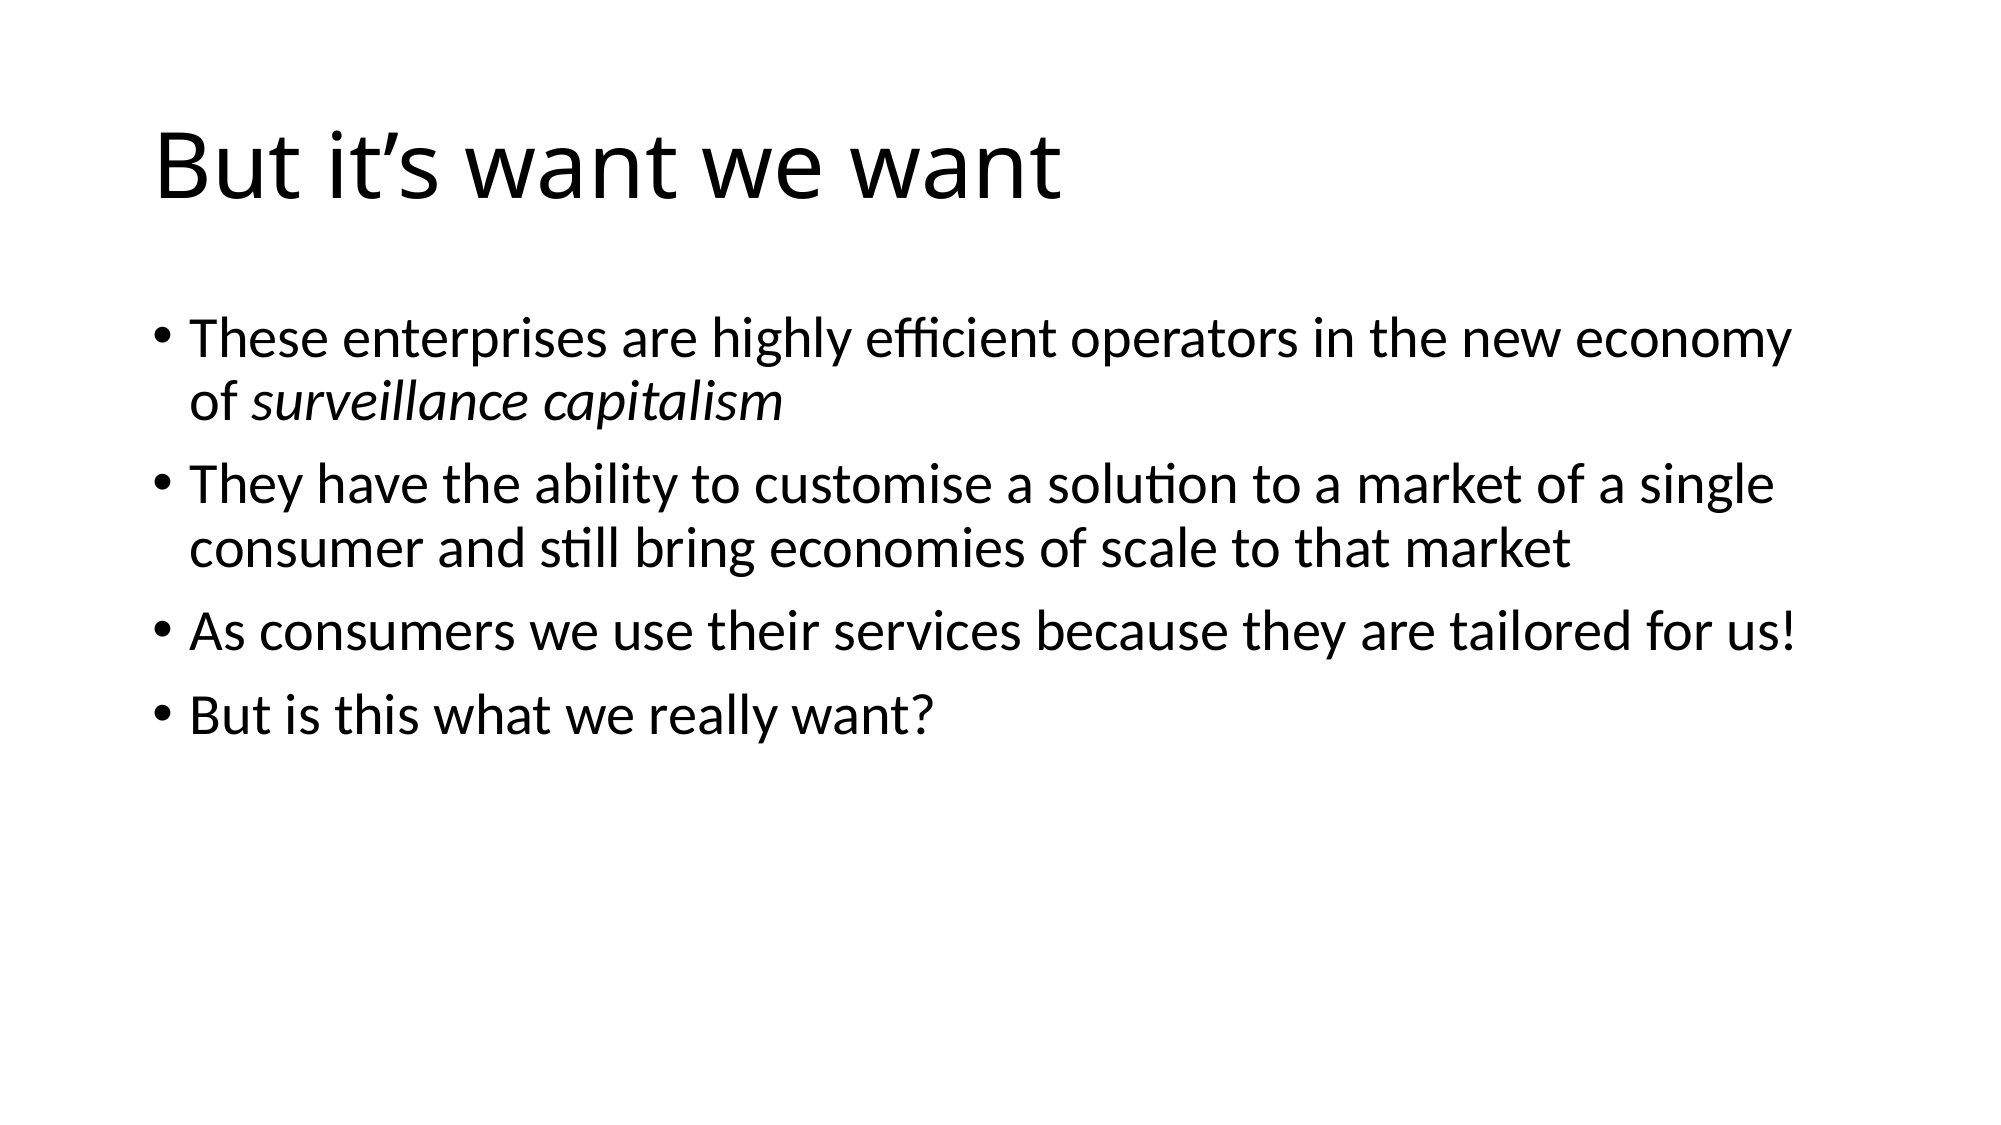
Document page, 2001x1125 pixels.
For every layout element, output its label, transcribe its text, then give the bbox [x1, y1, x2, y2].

list These enterprises are highly efficient operators in the new economy of surveillance capitalism They have the ability to customise a solution to a market of a single consumer and still bring economies of scale to that market As consumers we use their services because they are tailored for us! But is this what we really want? [137, 299, 1863, 1014]
title But it’s want we want [137, 59, 1863, 278]
